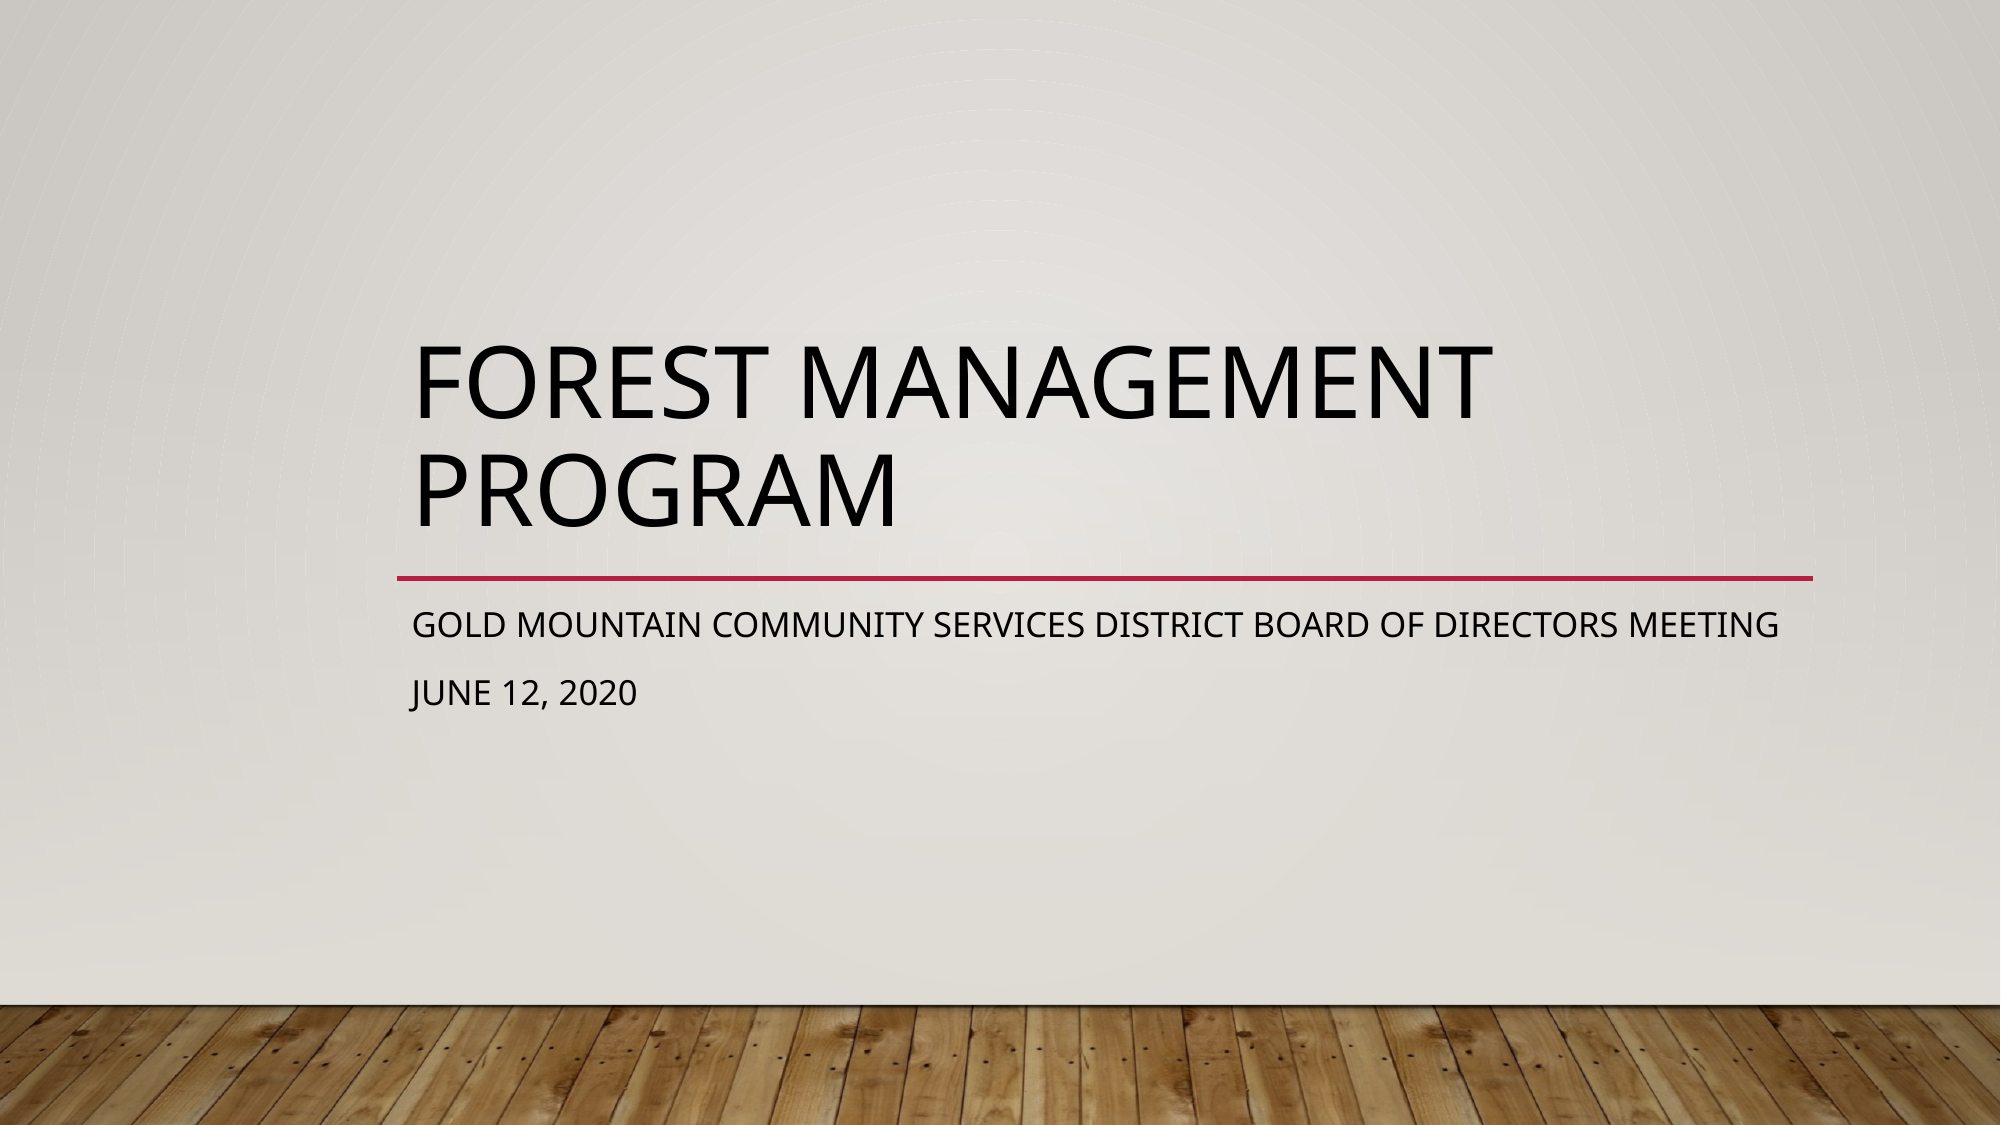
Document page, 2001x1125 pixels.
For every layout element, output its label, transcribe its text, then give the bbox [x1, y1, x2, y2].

title Forest management program [396, 131, 1814, 549]
subtitle Gold mountain community services district board of directors meeting June 12, 2020 [396, 579, 1814, 740]
picture [0, 1005, 2000, 1125]
